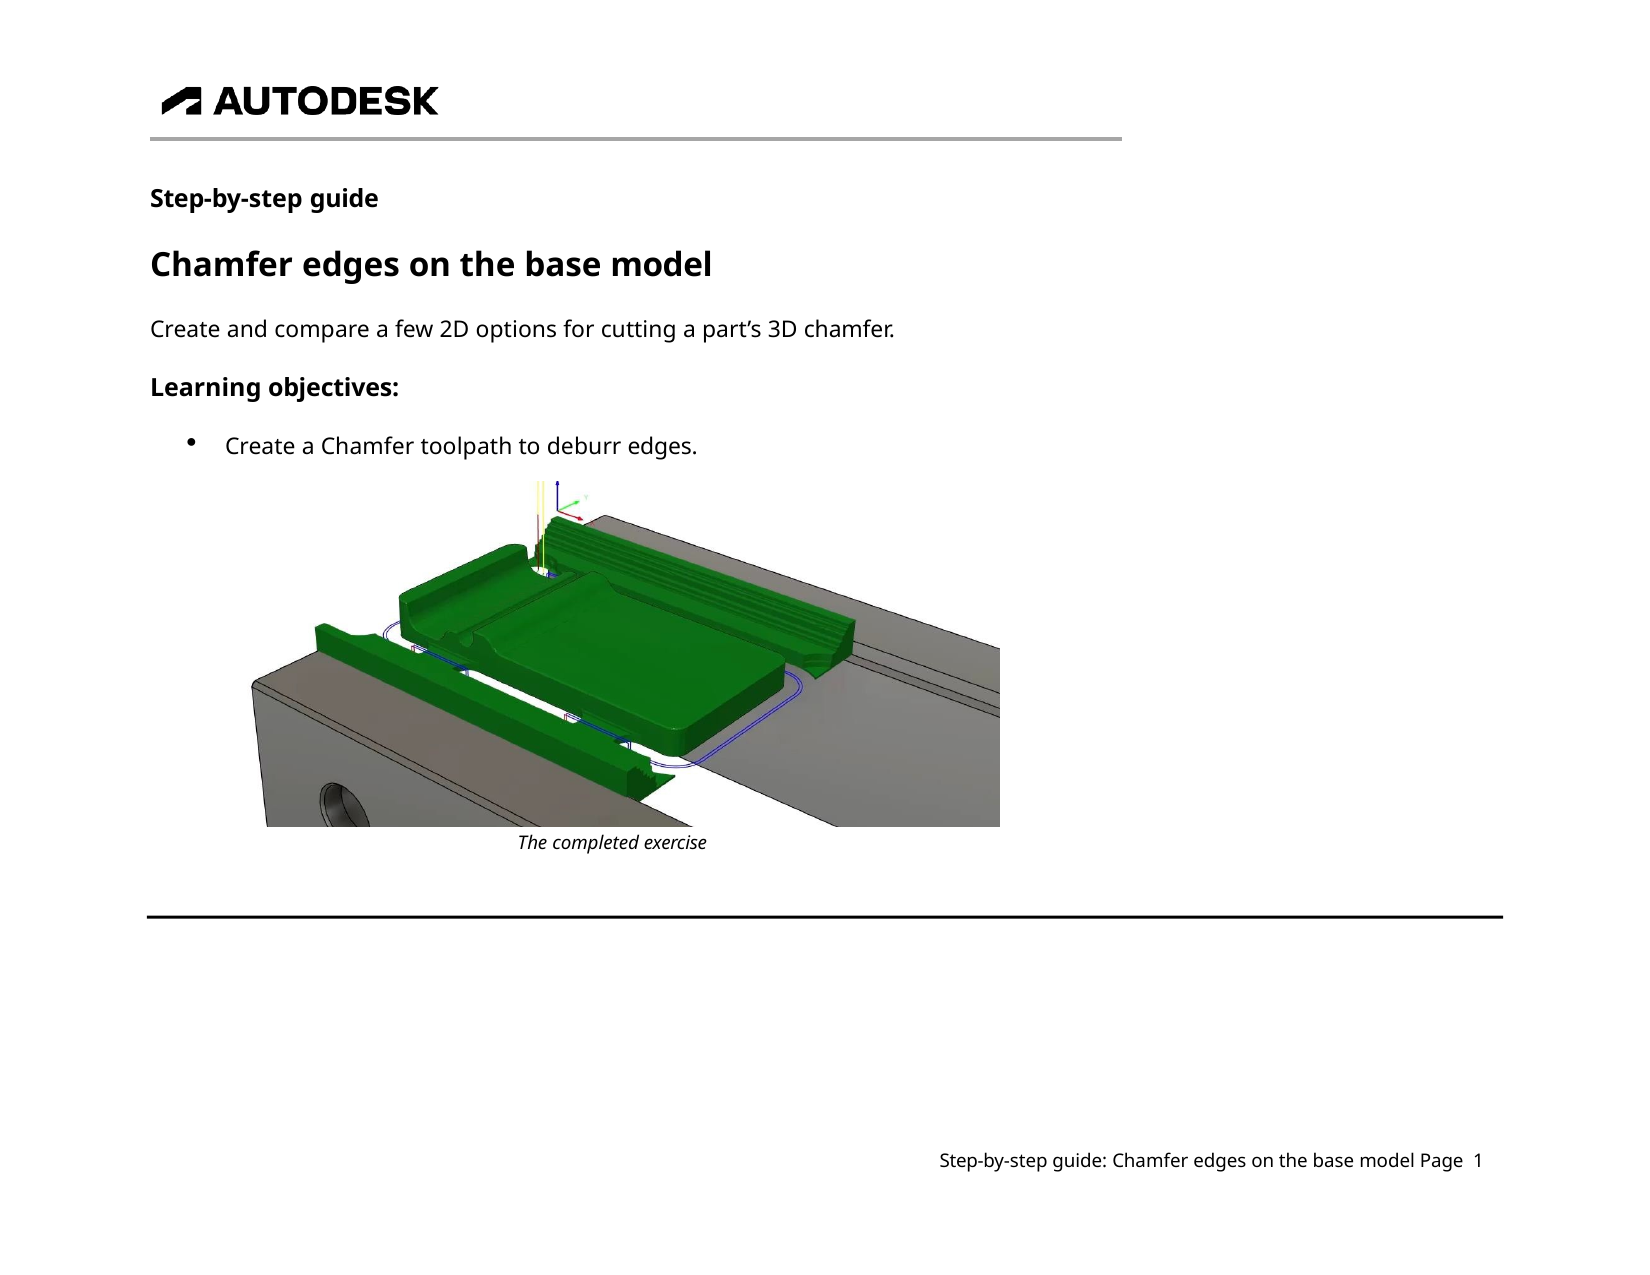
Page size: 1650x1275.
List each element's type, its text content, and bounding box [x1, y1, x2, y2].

text_box Step-by-step guide Chamfer edges on the base model Create and compare a few 2D options for cutting a part’s 3D chamfer. Learning objectives: Create a Chamfer toolpath to deburr edges. [147, 180, 896, 459]
text_box The completed exercise [515, 835, 728, 854]
picture [246, 481, 1000, 827]
text_box [146, 915, 1504, 919]
slide_number Step-by-step guide: Chamfer edges on the base model Page 20 [937, 1145, 1509, 1275]
picture [161, 86, 439, 115]
